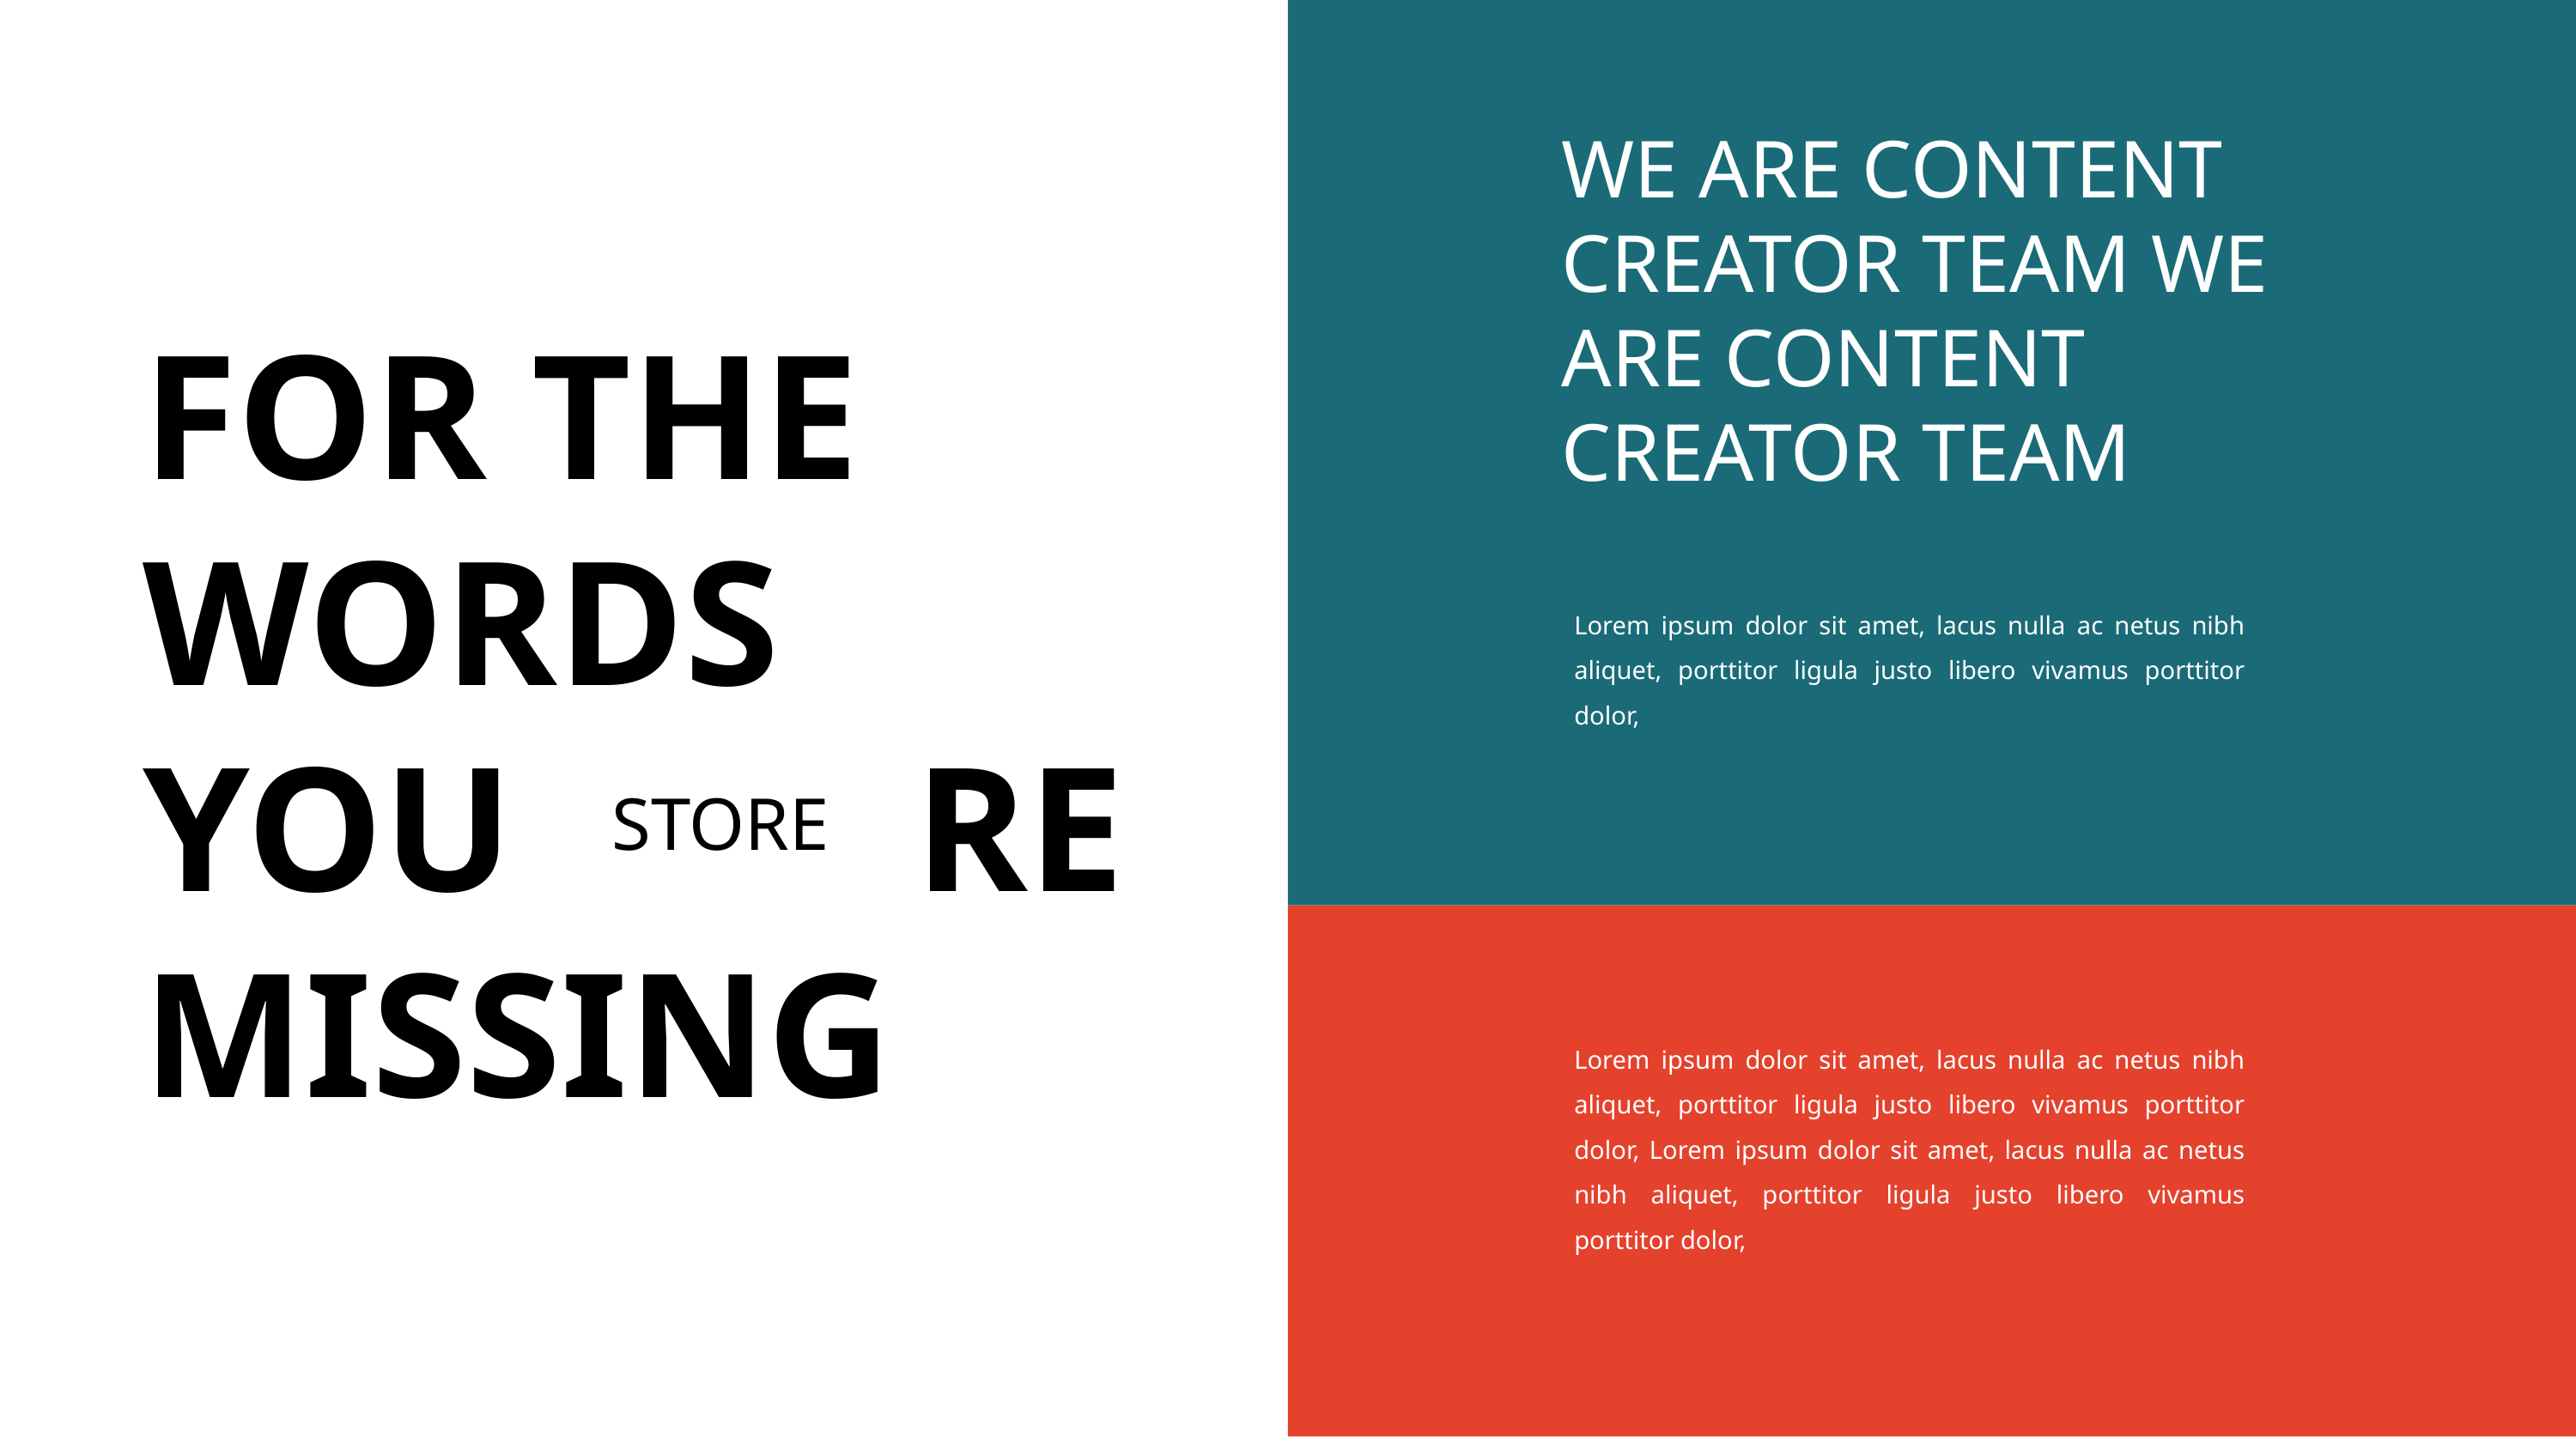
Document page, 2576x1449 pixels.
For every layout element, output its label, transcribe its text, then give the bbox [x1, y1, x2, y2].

text_box [1287, 0, 2576, 905]
text_box Lorem ipsum dolor sit amet, lacus nulla ac netus nibh aliquet, porttitor ligula justo libero vivamus porttitor dolor, Lorem ipsum dolor sit amet, lacus nulla ac netus nibh aliquet, porttitor ligula justo libero vivamus porttitor dolor, [1561, 1022, 2258, 1306]
text_box Lorem ipsum dolor sit amet, lacus nulla ac netus nibh aliquet, porttitor ligula justo libero vivamus porttitor dolor, [1561, 588, 2258, 737]
text_box FOR THE WORDS YOU RE MISSING [143, 307, 1236, 1133]
text_box WE ARE CONTENT CREATOR TEAM WE ARE CONTENT CREATOR TEAM [1561, 119, 2382, 592]
text_box [1287, 905, 2576, 1437]
text_box STORE [324, 779, 1118, 865]
